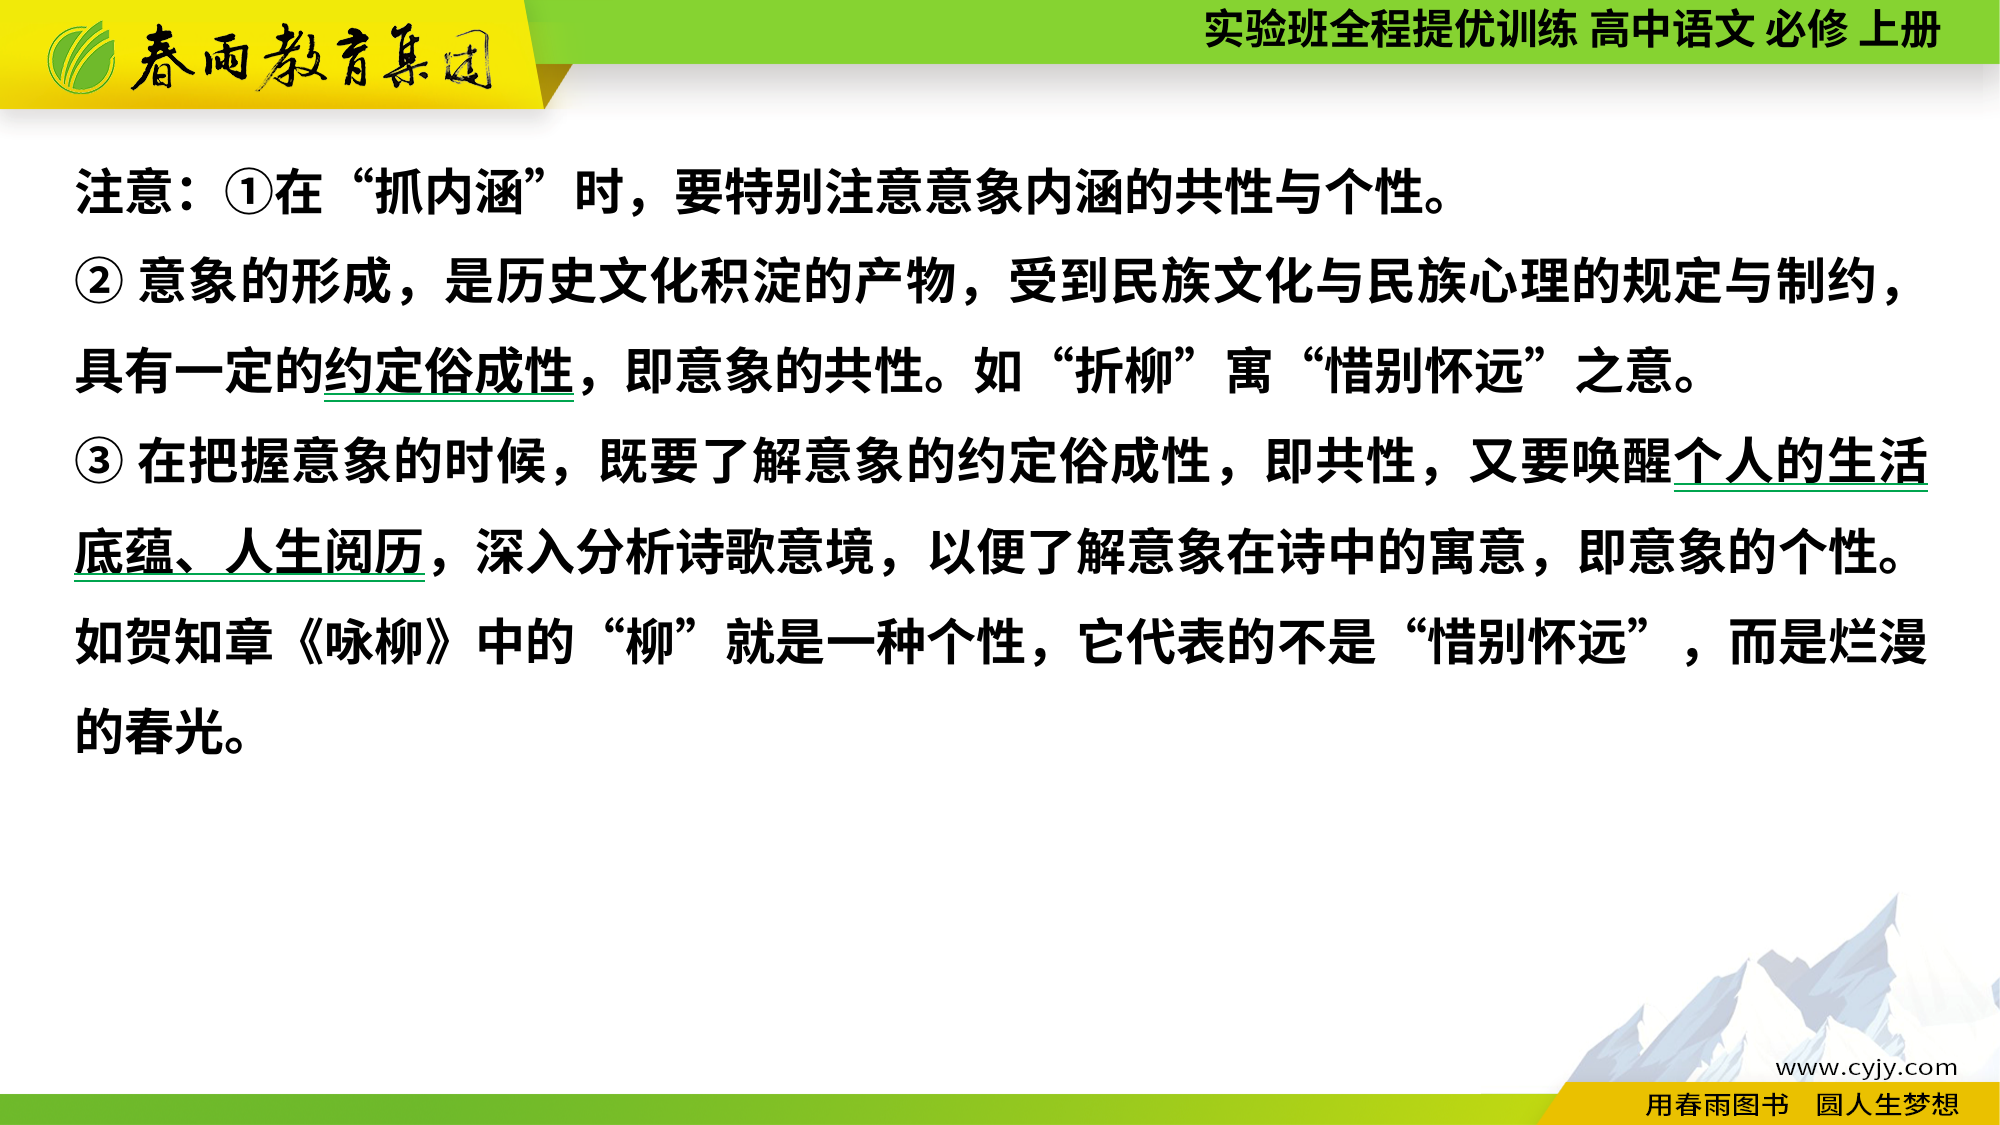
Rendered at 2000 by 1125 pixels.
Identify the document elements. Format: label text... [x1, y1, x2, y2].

picture [0, 0, 2000, 1125]
list 注意：①在“抓内涵”时，要特别注意意象内涵的共性与个性。 ②意象的形成，是历史文化积淀的产物，受到民族文化与民族心理的规定与制约，具有一定的约定俗成性，即意象的共性。如“折柳”寓“惜别怀远”之意。 ③在把握意象的时候，既要了解意象的约定俗成性，即共性，又要唤醒个人的生活底蕴、人生阅历，深入分析诗歌意境，以便了解意象在诗中的寓意，即意象的个性。如贺知章《咏柳》中的“柳”就是一种个性，它代表的不是“惜别怀远”，而是烂漫的春光。 [59, 122, 1944, 774]
